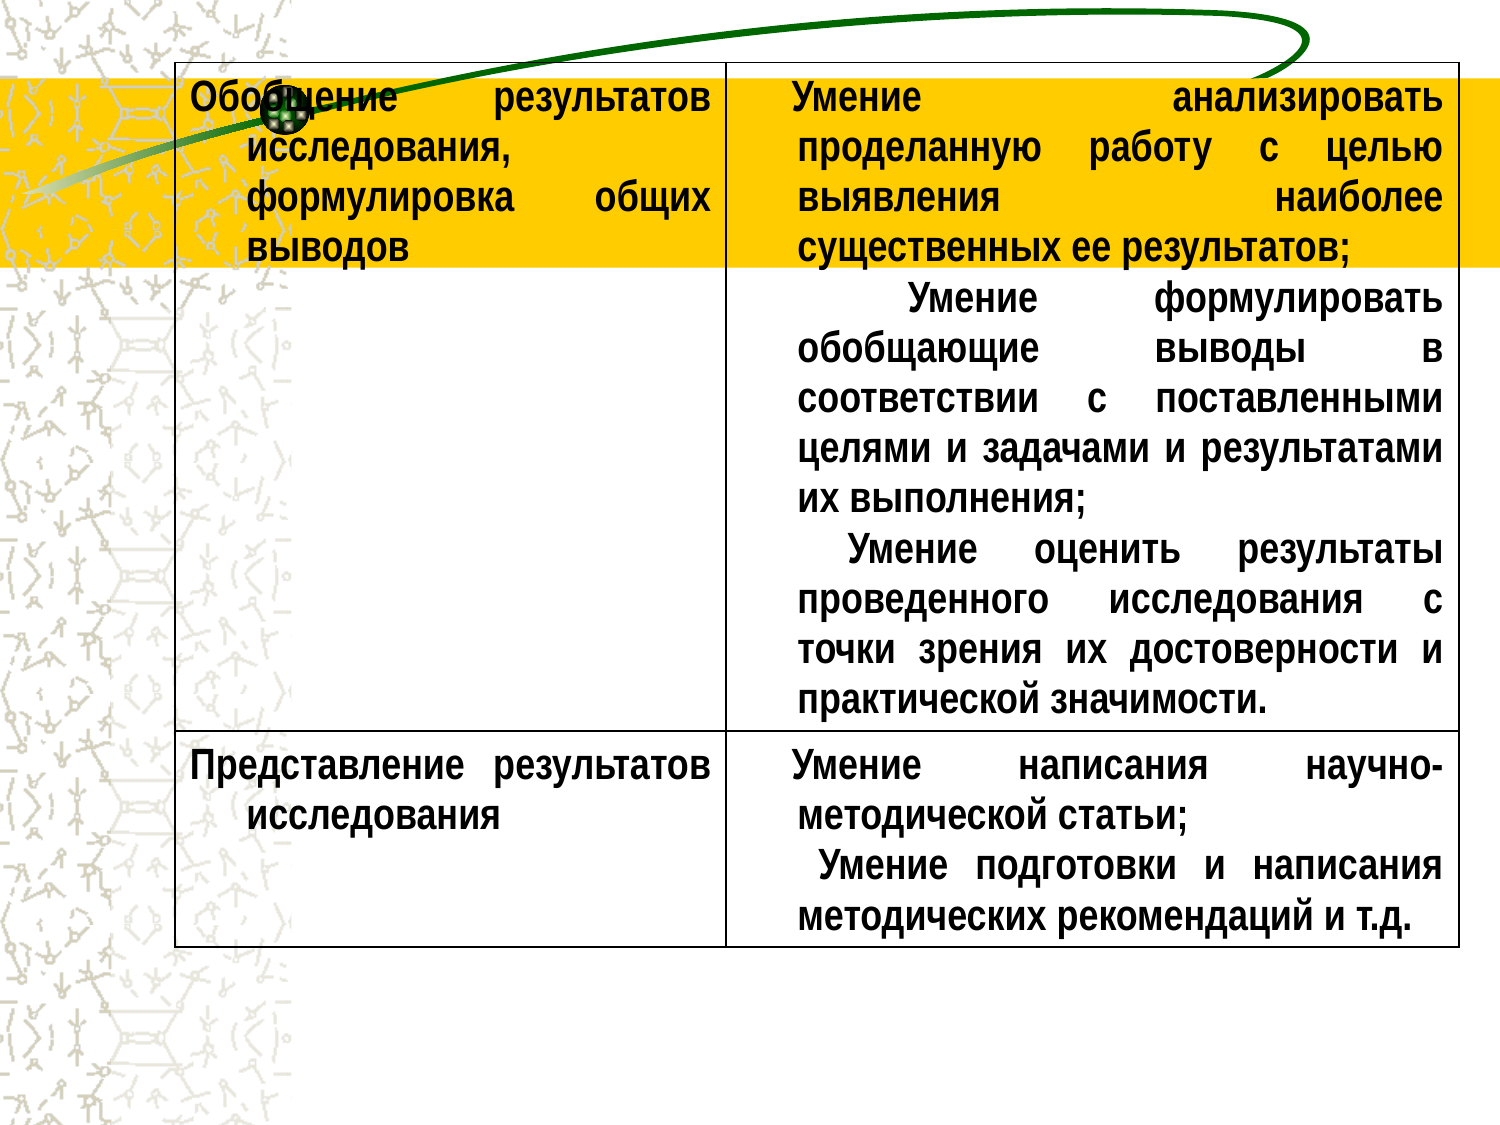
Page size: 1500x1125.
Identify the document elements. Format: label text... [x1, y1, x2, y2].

table_header Умение анализировать проделанную работу с целью выявления наиболее существенных ее результатов; Умение формулировать обобщающие выводы в соответствии с поставленными целями и задачами и результатами их выполнения; Умение оценить результаты проведенного исследования с точки зрения их достоверности и практической значимости. [727, 63, 1458, 730]
table_header Обобщение результатов исследования, формулировка общих выводов [176, 63, 725, 730]
picture [0, 0, 292, 1125]
table_cell Представление результатов исследования [176, 732, 725, 946]
table_cell Умение написания научно-методической статьи; Умение подготовки и написания методических рекомендаций и т.д. [727, 732, 1458, 946]
